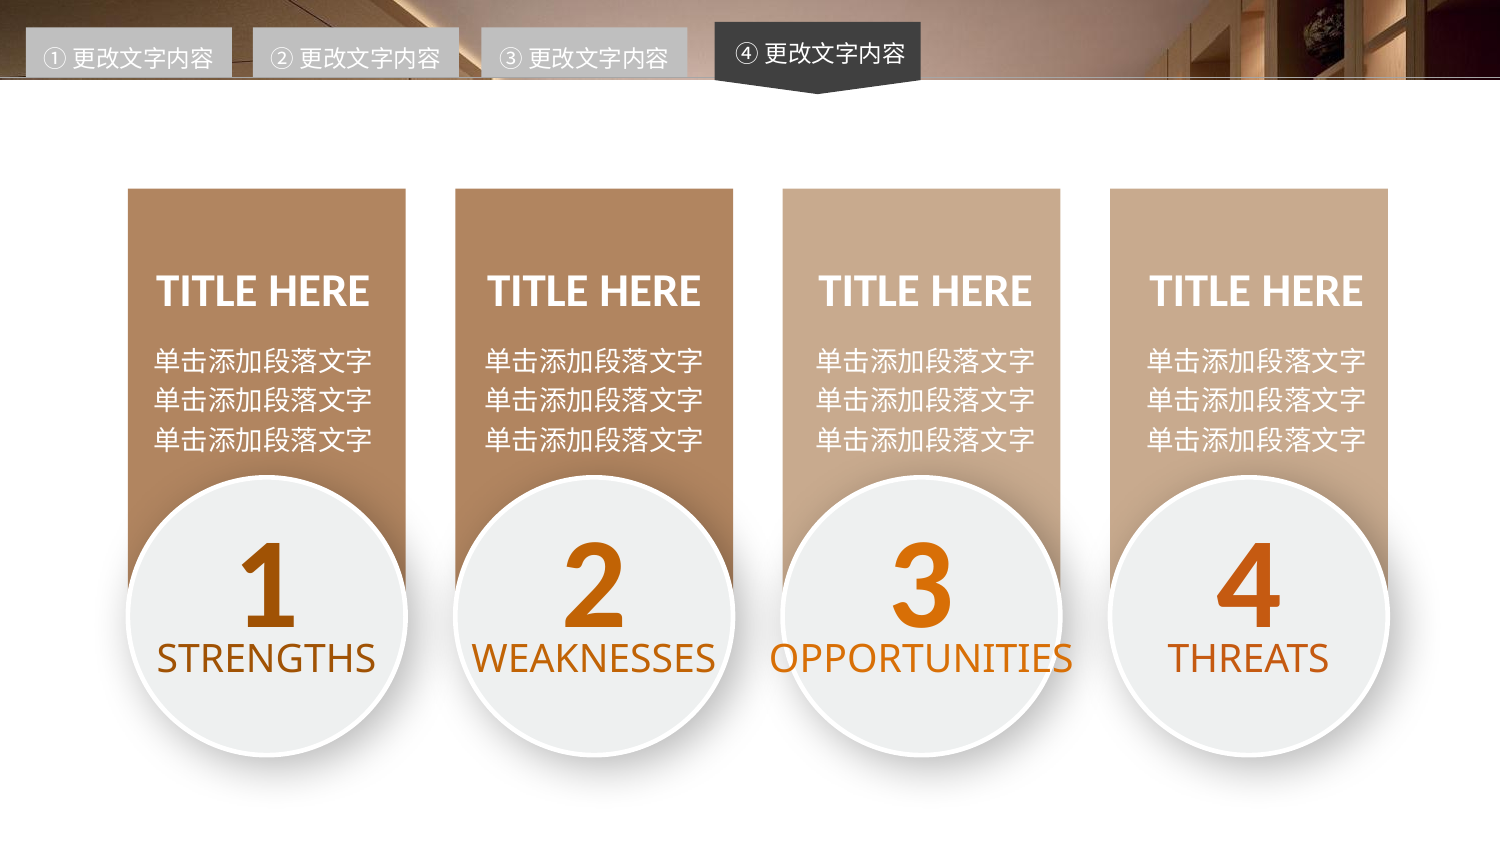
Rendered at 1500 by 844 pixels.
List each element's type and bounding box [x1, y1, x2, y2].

text_box [0, 27, 661, 78]
text_box [455, 477, 733, 756]
text_box [127, 188, 422, 700]
text_box [661, 21, 980, 95]
text_box [980, 27, 1500, 78]
text_box [1109, 477, 1388, 756]
picture [0, 0, 1500, 27]
text_box [1109, 188, 1416, 700]
text_box [782, 477, 1061, 756]
text_box [455, 188, 754, 700]
text_box [127, 477, 406, 756]
text_box [782, 188, 1085, 700]
